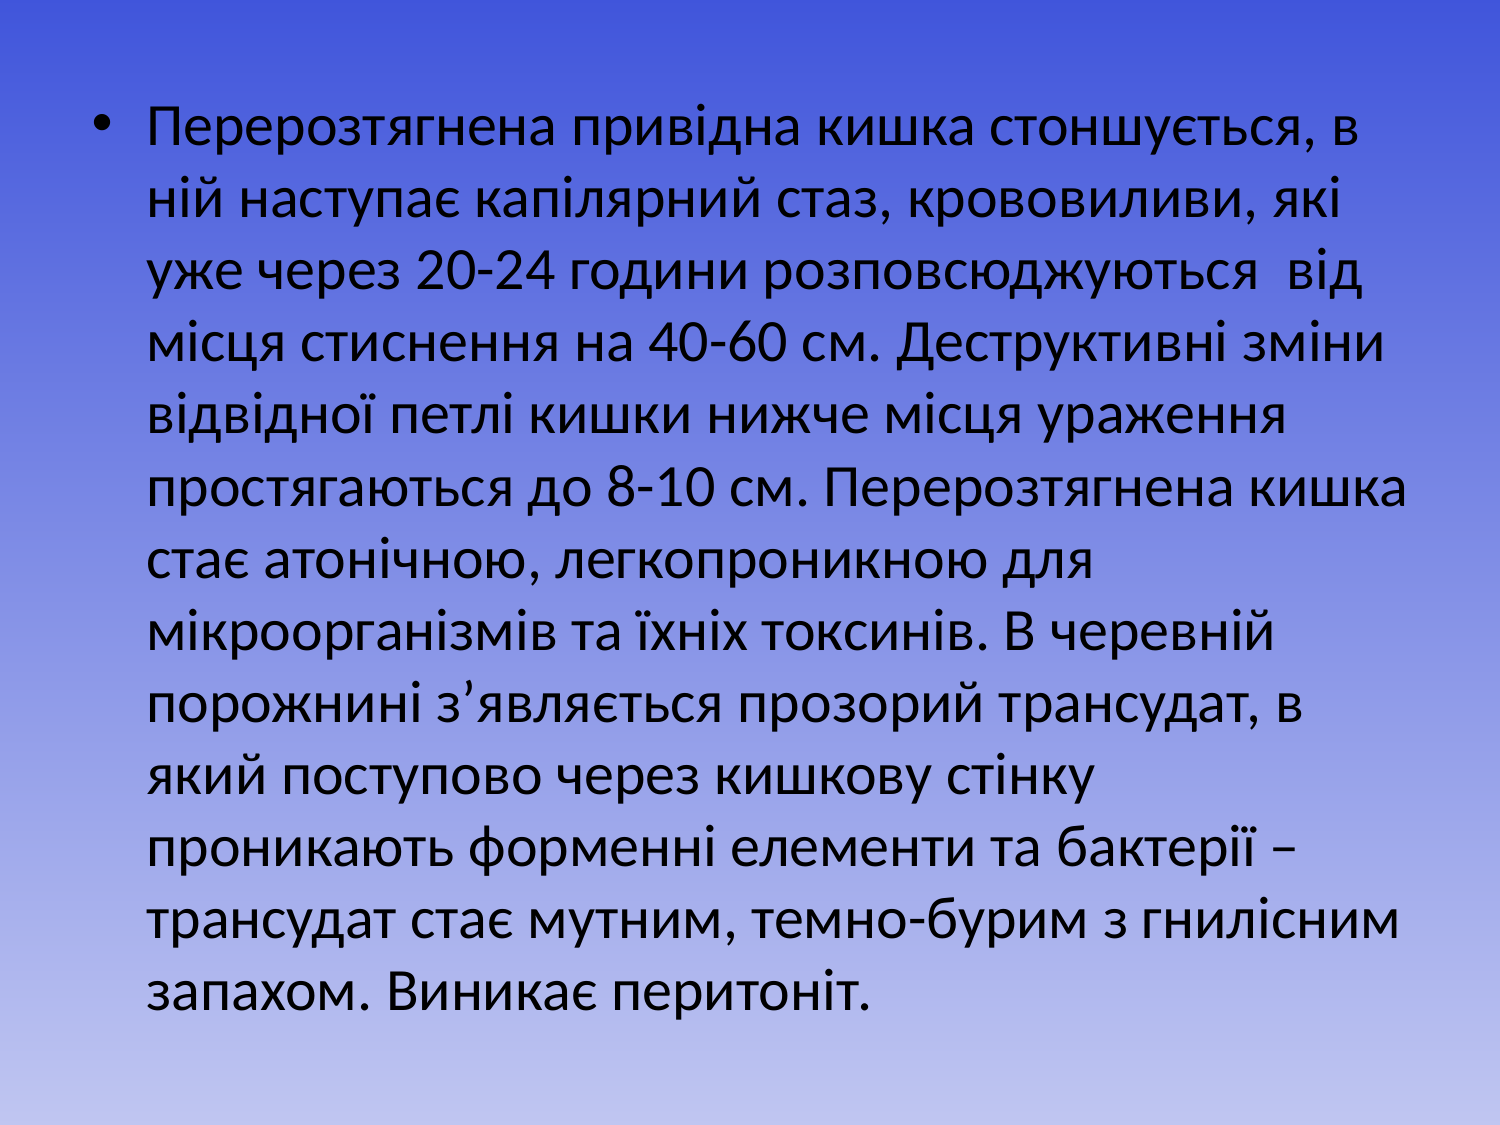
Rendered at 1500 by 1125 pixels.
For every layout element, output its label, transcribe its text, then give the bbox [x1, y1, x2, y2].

list Перерозтягнена привідна кишка стоншується, в ній наступає капілярний стаз, крововиливи, які уже через 20-24 години розповсюджуються від місця стиснення на 40-60 см. Деструктивні зміни відвідної петлі кишки нижче місця ураження простягаються до 8-10 см. Перерозтягнена кишка стає атонічною, легкопроникною для мікроорганізмів та їхніх токсинів. В черевній порожнині з’являється прозорий трансудат, в який поступово через кишкову стінку проникають форменні елементи та бактерії – трансудат стає мутним, темно-бурим з гнилісним запахом. Виникає перитоніт. [76, 78, 1427, 1041]
